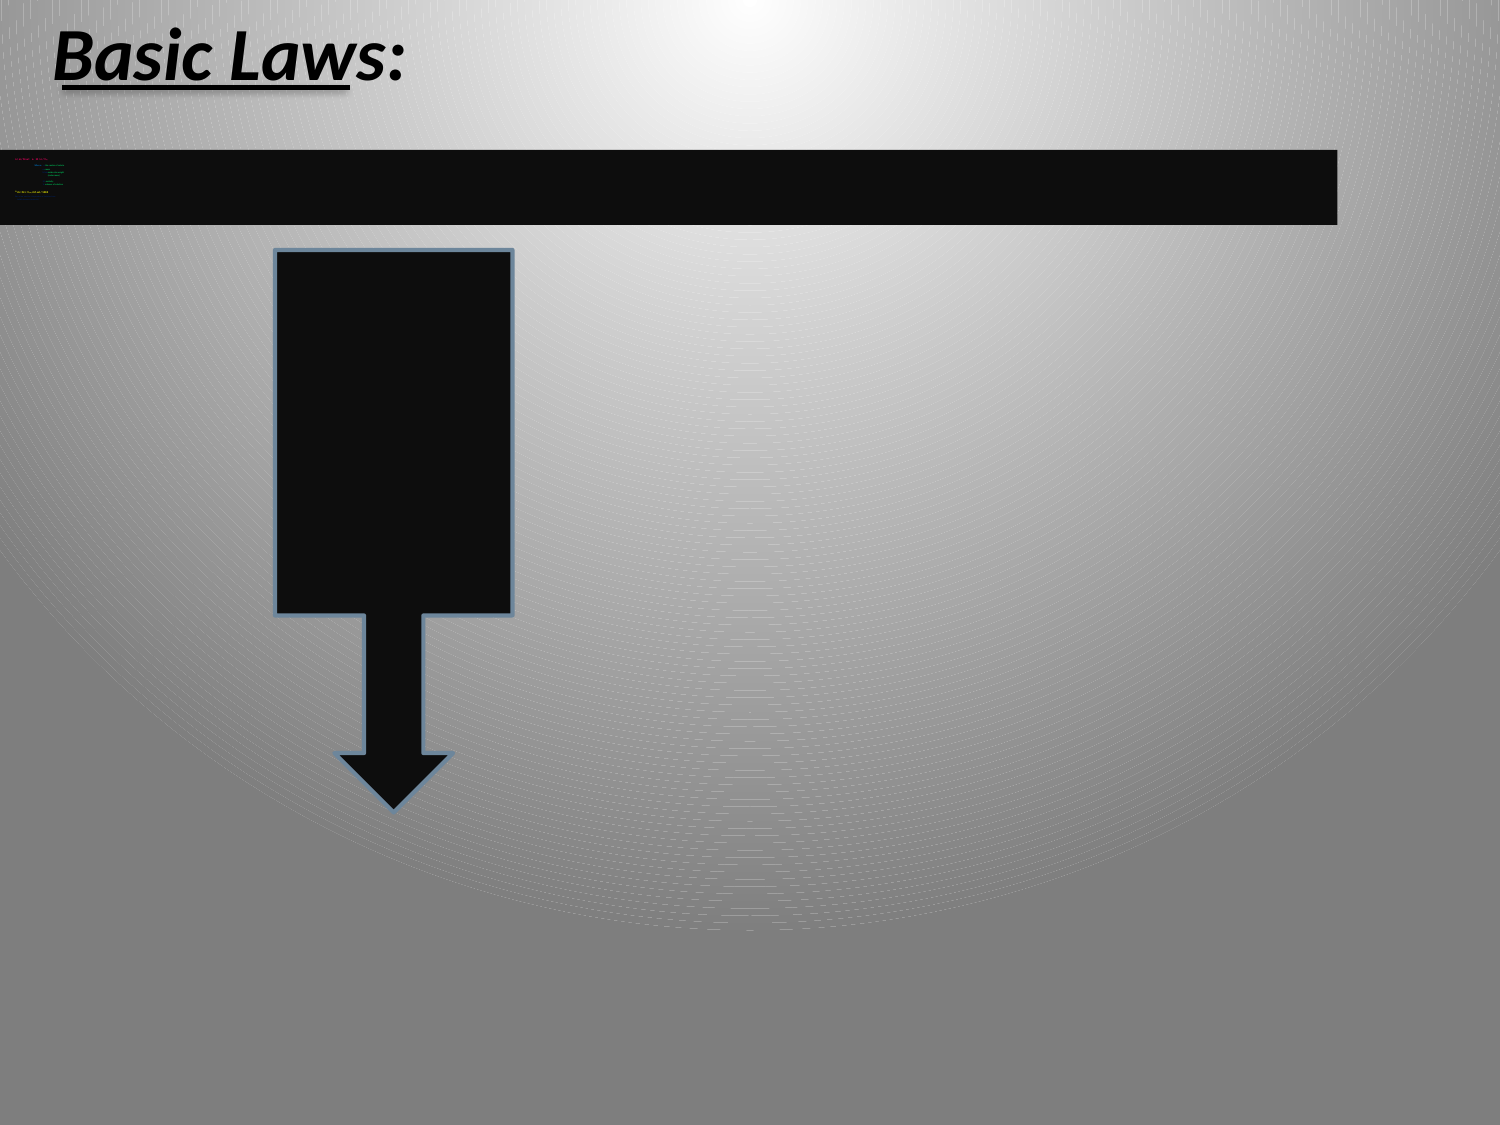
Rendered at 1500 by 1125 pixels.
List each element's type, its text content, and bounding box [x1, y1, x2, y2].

title Basic Laws: [37, 0, 1350, 125]
text_box [272, 247, 515, 815]
subtitle n = m / M.wt & M = n / V(L) Where: n: No. moles of solute m: mass M.wt:molecular weight (molar mass) M: molarity V: volume of solution m = M × V(ml) × M.wt / 1000 This is law used for Preparation of Solution from Solid Substance (material). [0, 149, 1338, 225]
